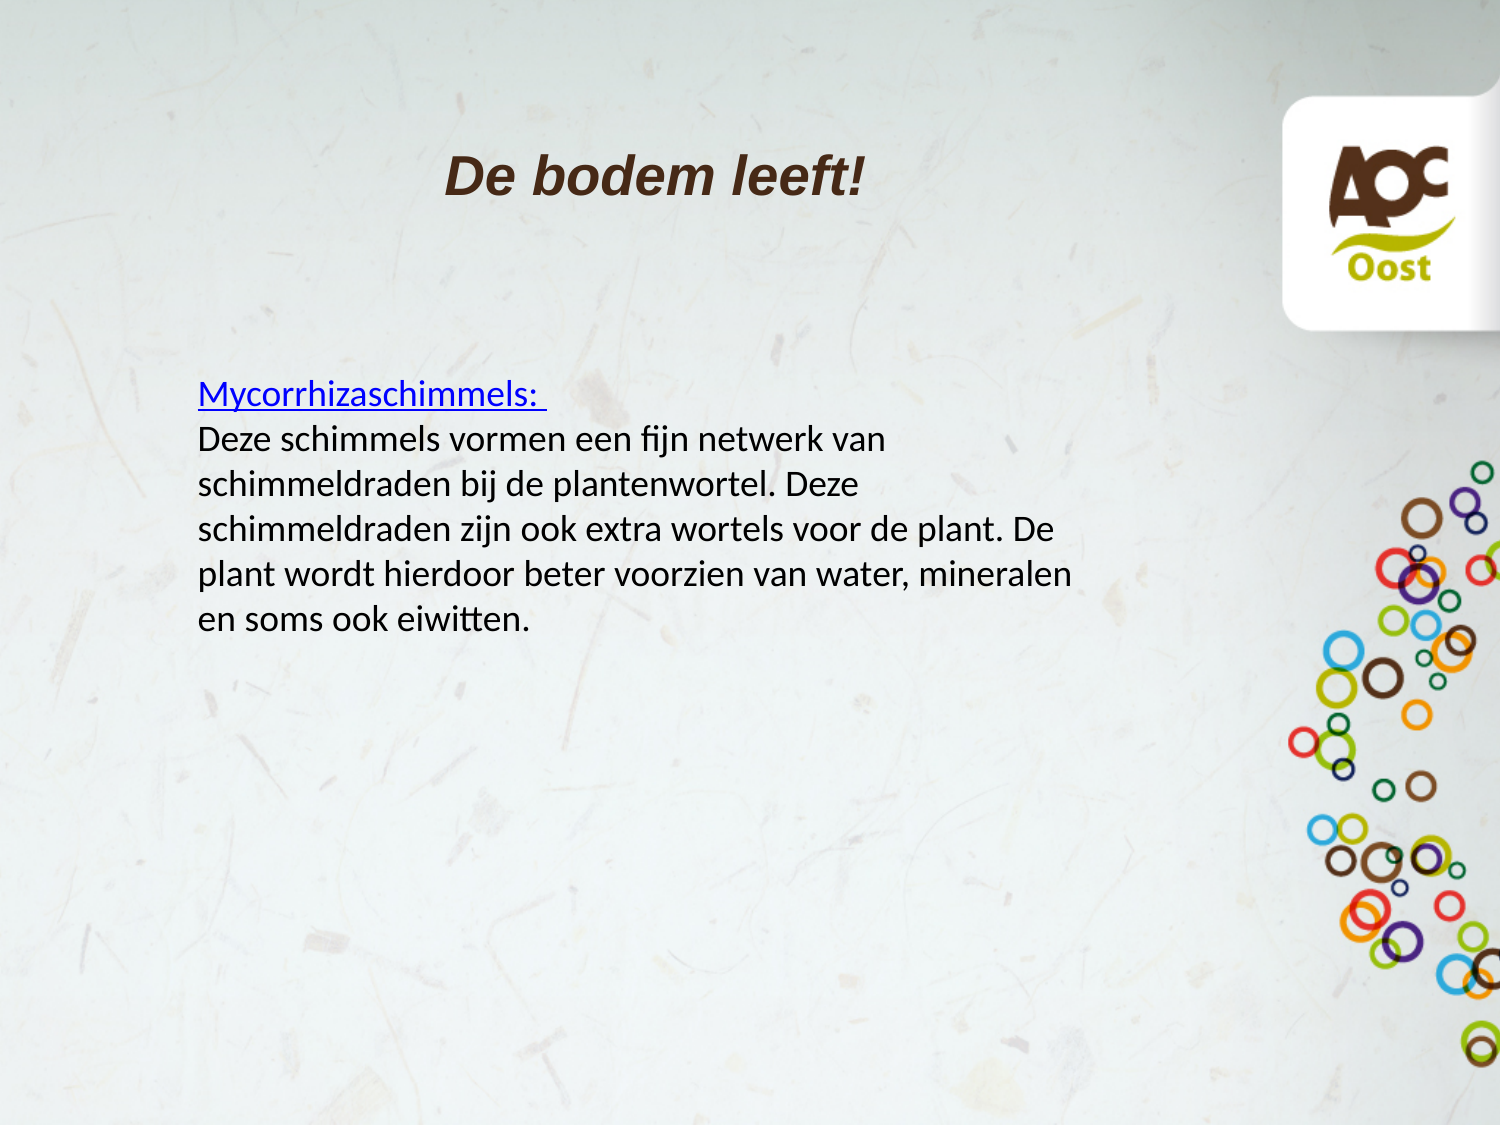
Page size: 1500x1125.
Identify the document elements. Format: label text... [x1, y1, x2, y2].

picture [0, 0, 1500, 1125]
title De bodem leeft! [112, 101, 1199, 244]
text_box Mycorrhizaschimmels: Deze schimmels vormen een fijn netwerk van schimmeldraden bij de plantenwortel. Deze schimmeldraden zijn ook extra wortels voor de plant. De plant wordt hierdoor beter voorzien van water, mineralen en soms ook eiwitten. [183, 361, 1125, 647]
subtitle [64, 349, 1235, 882]
